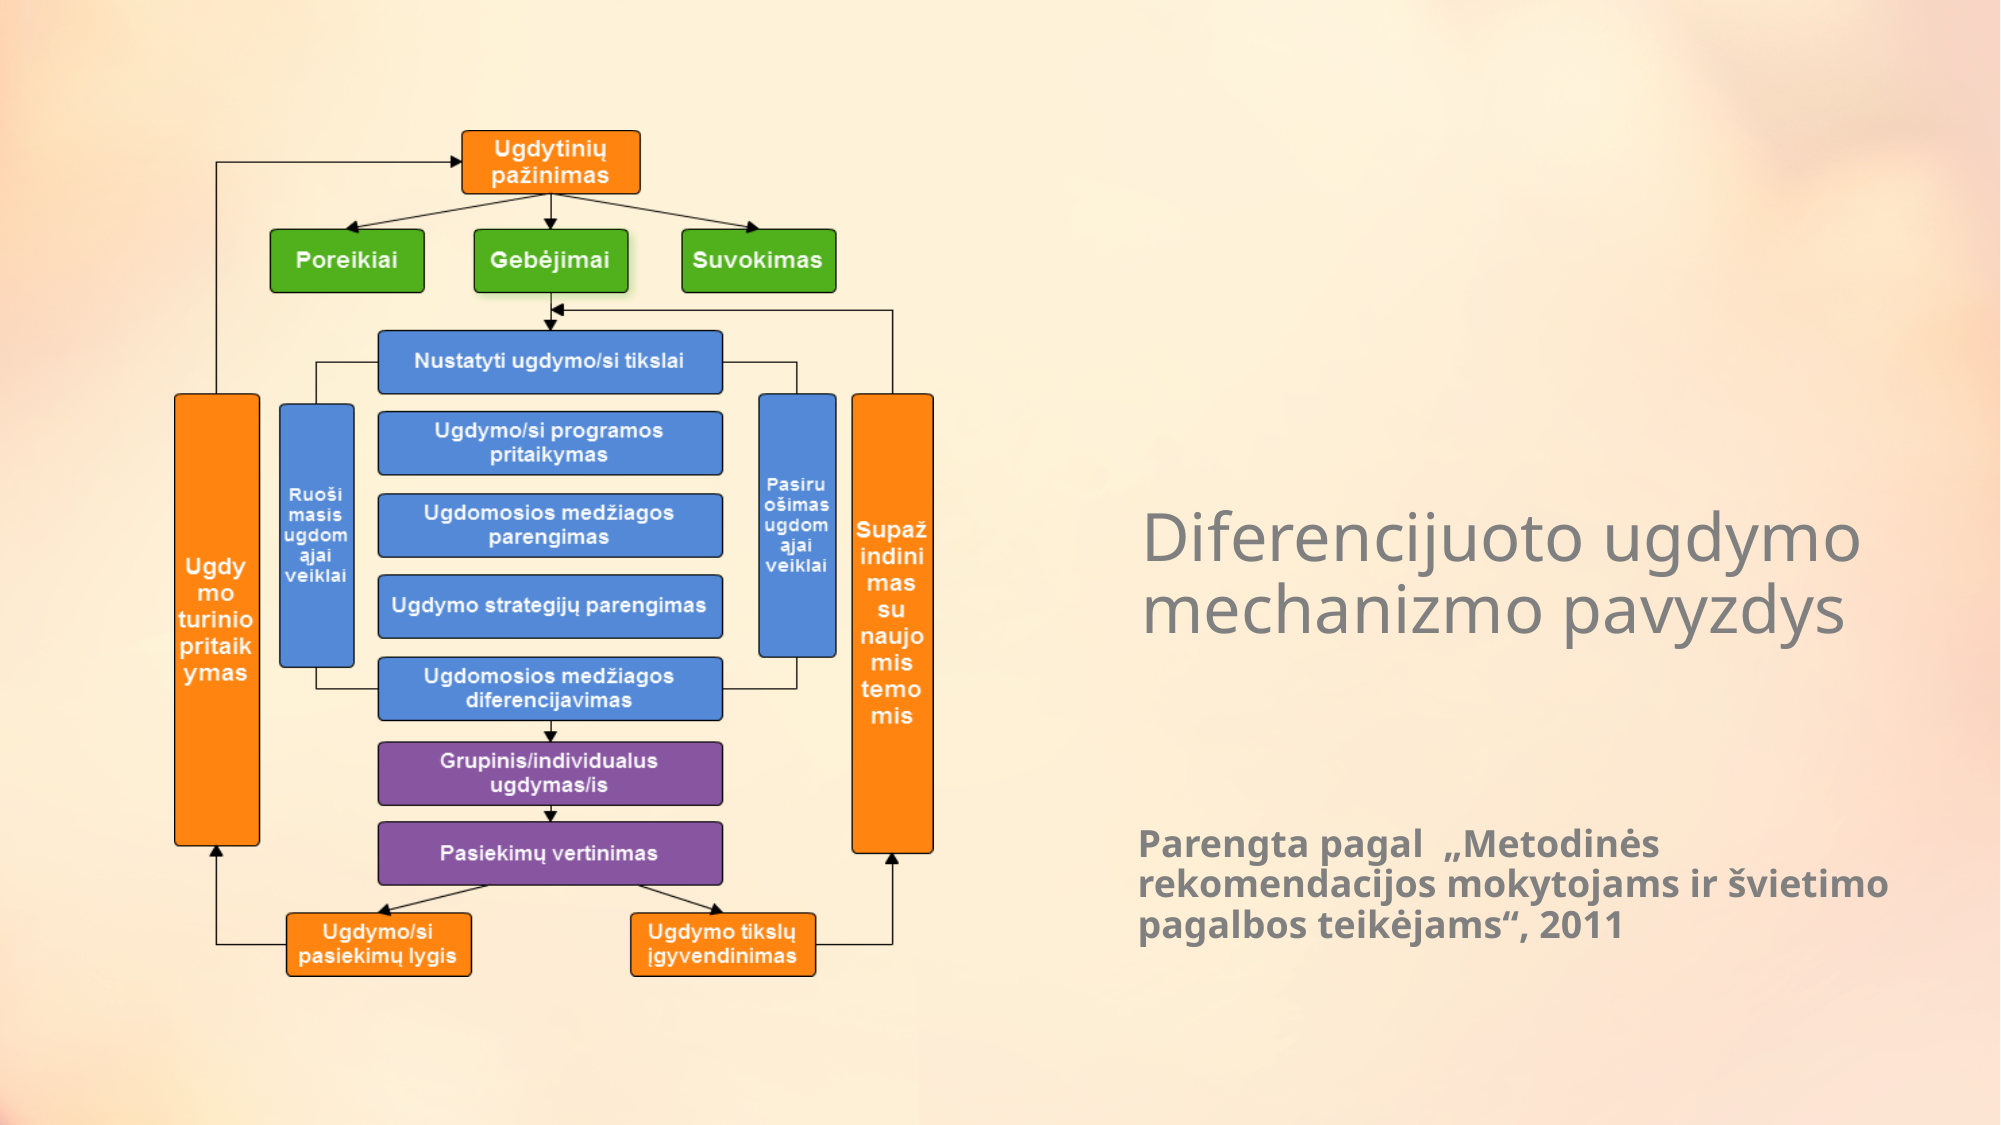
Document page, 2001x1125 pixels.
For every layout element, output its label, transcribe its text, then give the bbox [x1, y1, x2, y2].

picture [0, 0, 2001, 1125]
list Parengta pagal „Metodinės rekomendacijos mokytojams ir švietimo pagalbos teikėjams“, 2011 [1122, 817, 1970, 1013]
title Diferencijuoto ugdymo mechanizmo pavyzdys [1126, 16, 1892, 808]
